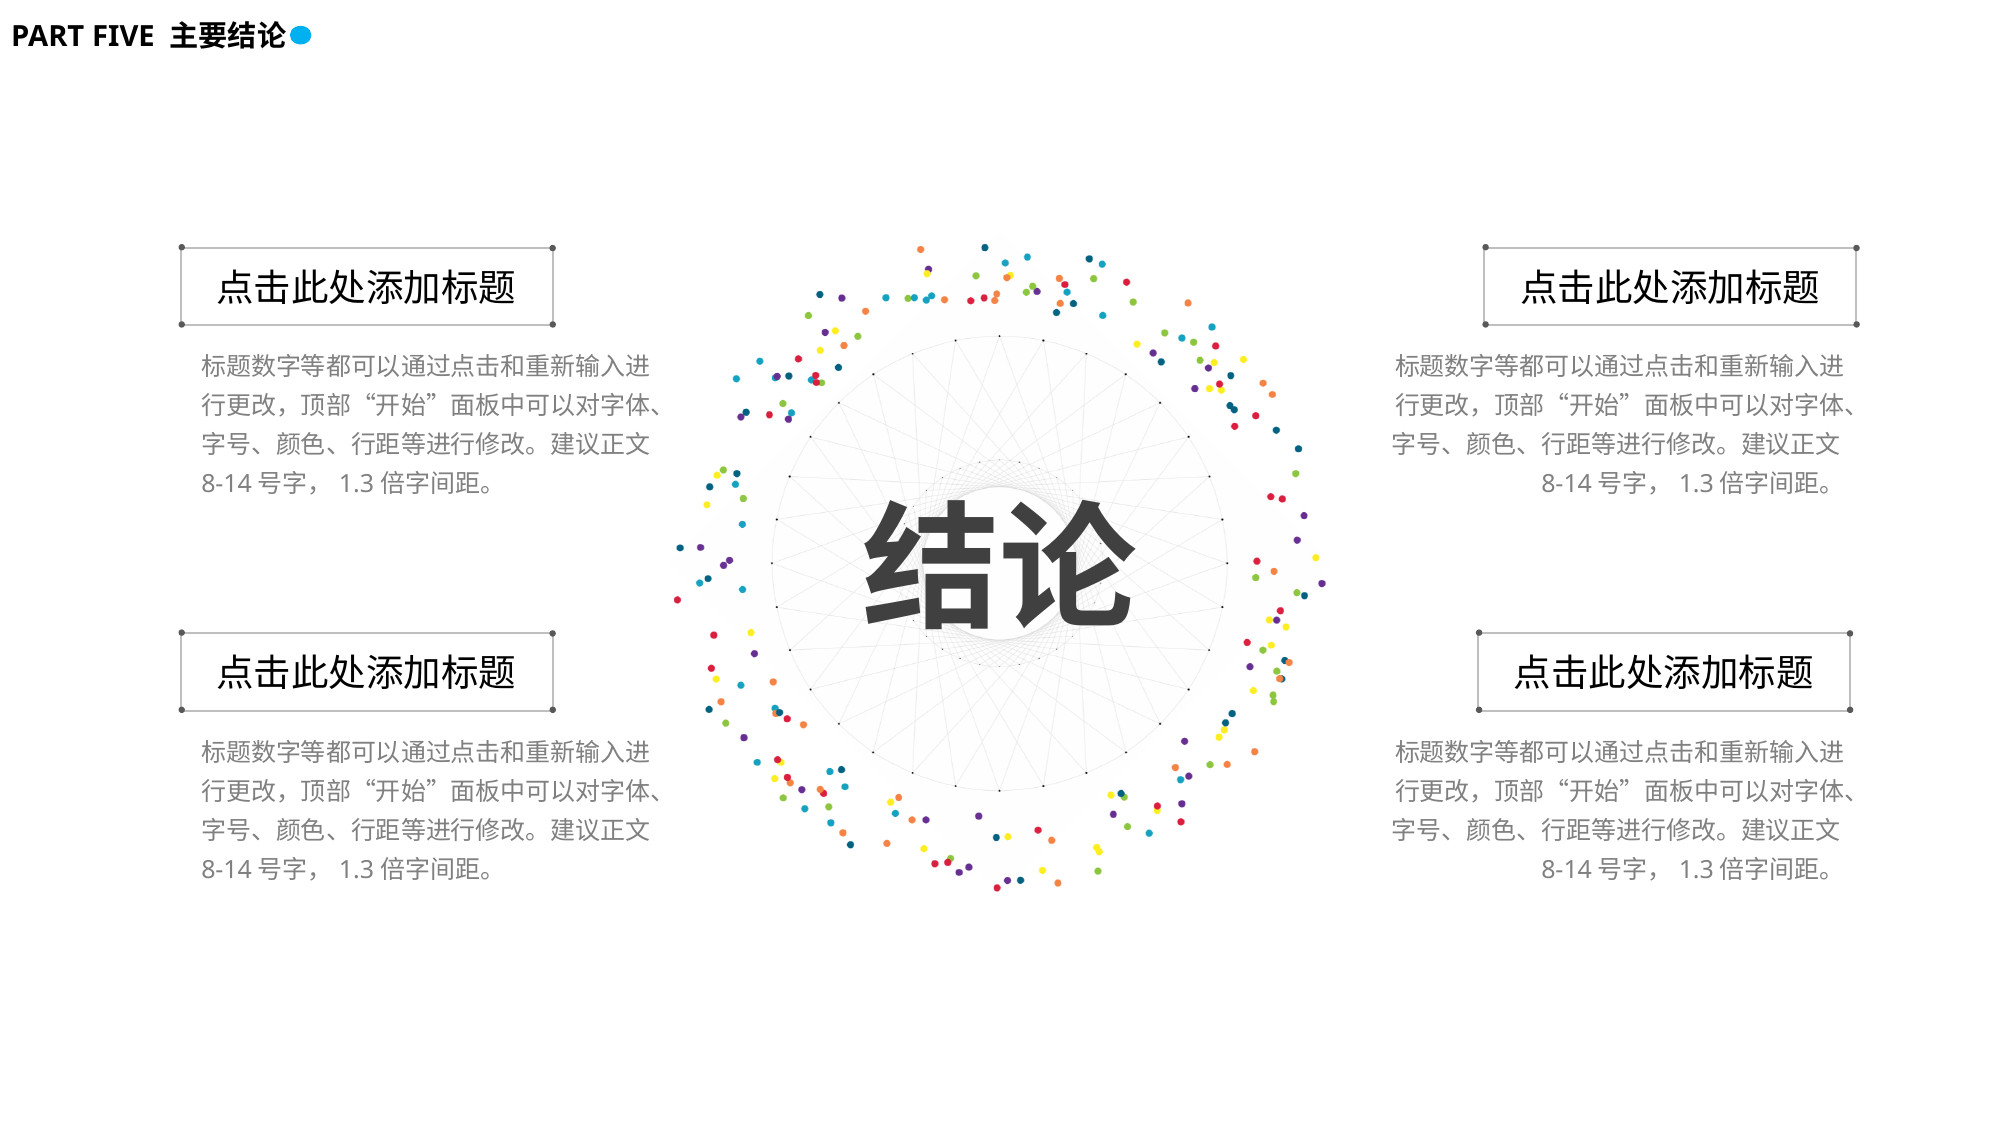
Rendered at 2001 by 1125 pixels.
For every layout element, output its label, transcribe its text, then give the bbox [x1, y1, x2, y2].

text_box [288, 24, 313, 46]
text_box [1475, 629, 1854, 714]
text_box PART FIVE 主要结论 [0, 9, 302, 60]
text_box 标题数字等都可以通过点击和重新输入进行更改，顶部“开始”面板中可以对字体、字号、颜色、行距等进行修改。建议正文8-14号字，1.3倍字间距。 [1384, 720, 1860, 891]
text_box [178, 629, 556, 714]
text_box 标题数字等都可以通过点击和重新输入进行更改，顶部“开始”面板中可以对字体、字号、颜色、行距等进行修改。建议正文8-14号字，1.3倍字间距。 [1384, 334, 1860, 505]
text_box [1482, 243, 1860, 328]
text_box 标题数字等都可以通过点击和重新输入进行更改，顶部“开始”面板中可以对字体、字号、颜色、行距等进行修改。建议正文8-14号字，1.3倍字间距。 [186, 720, 631, 891]
text_box 标题数字等都可以通过点击和重新输入进行更改，顶部“开始”面板中可以对字体、字号、颜色、行距等进行修改。建议正文8-14号字，1.3倍字间距。 [186, 334, 631, 505]
picture [631, 223, 1384, 923]
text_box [178, 243, 556, 328]
